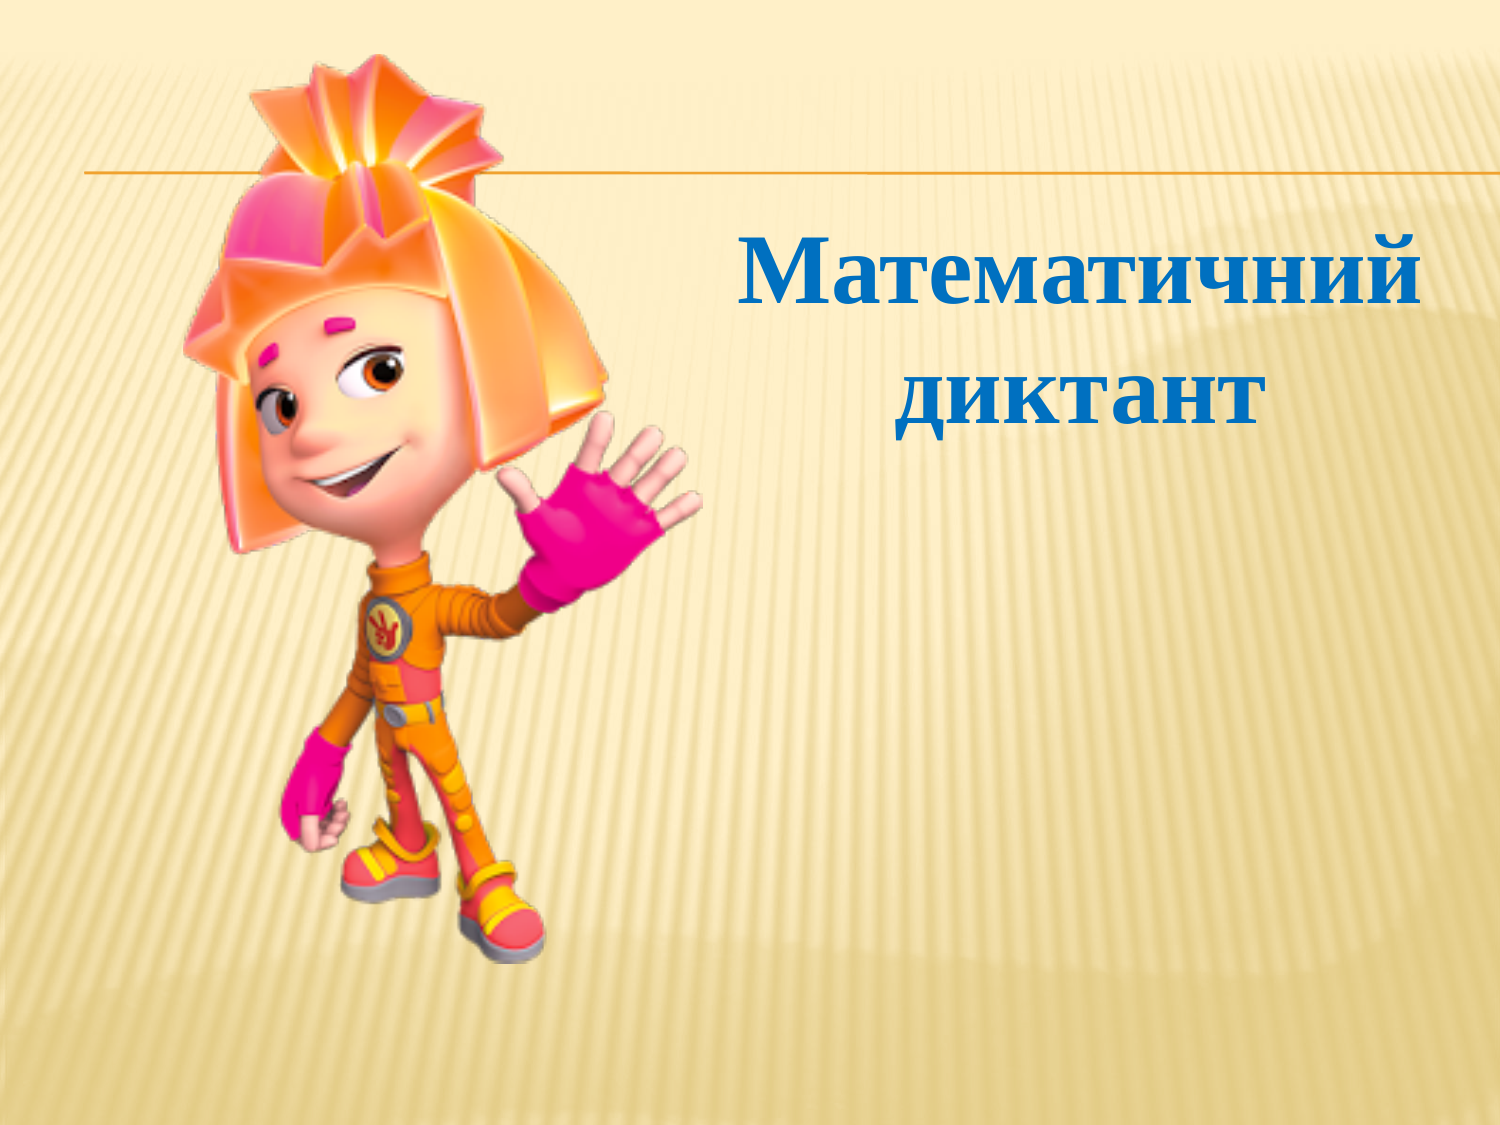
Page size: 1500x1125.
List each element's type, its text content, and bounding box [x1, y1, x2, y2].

text_box Математичний диктант [714, 196, 1447, 451]
picture [182, 54, 704, 964]
